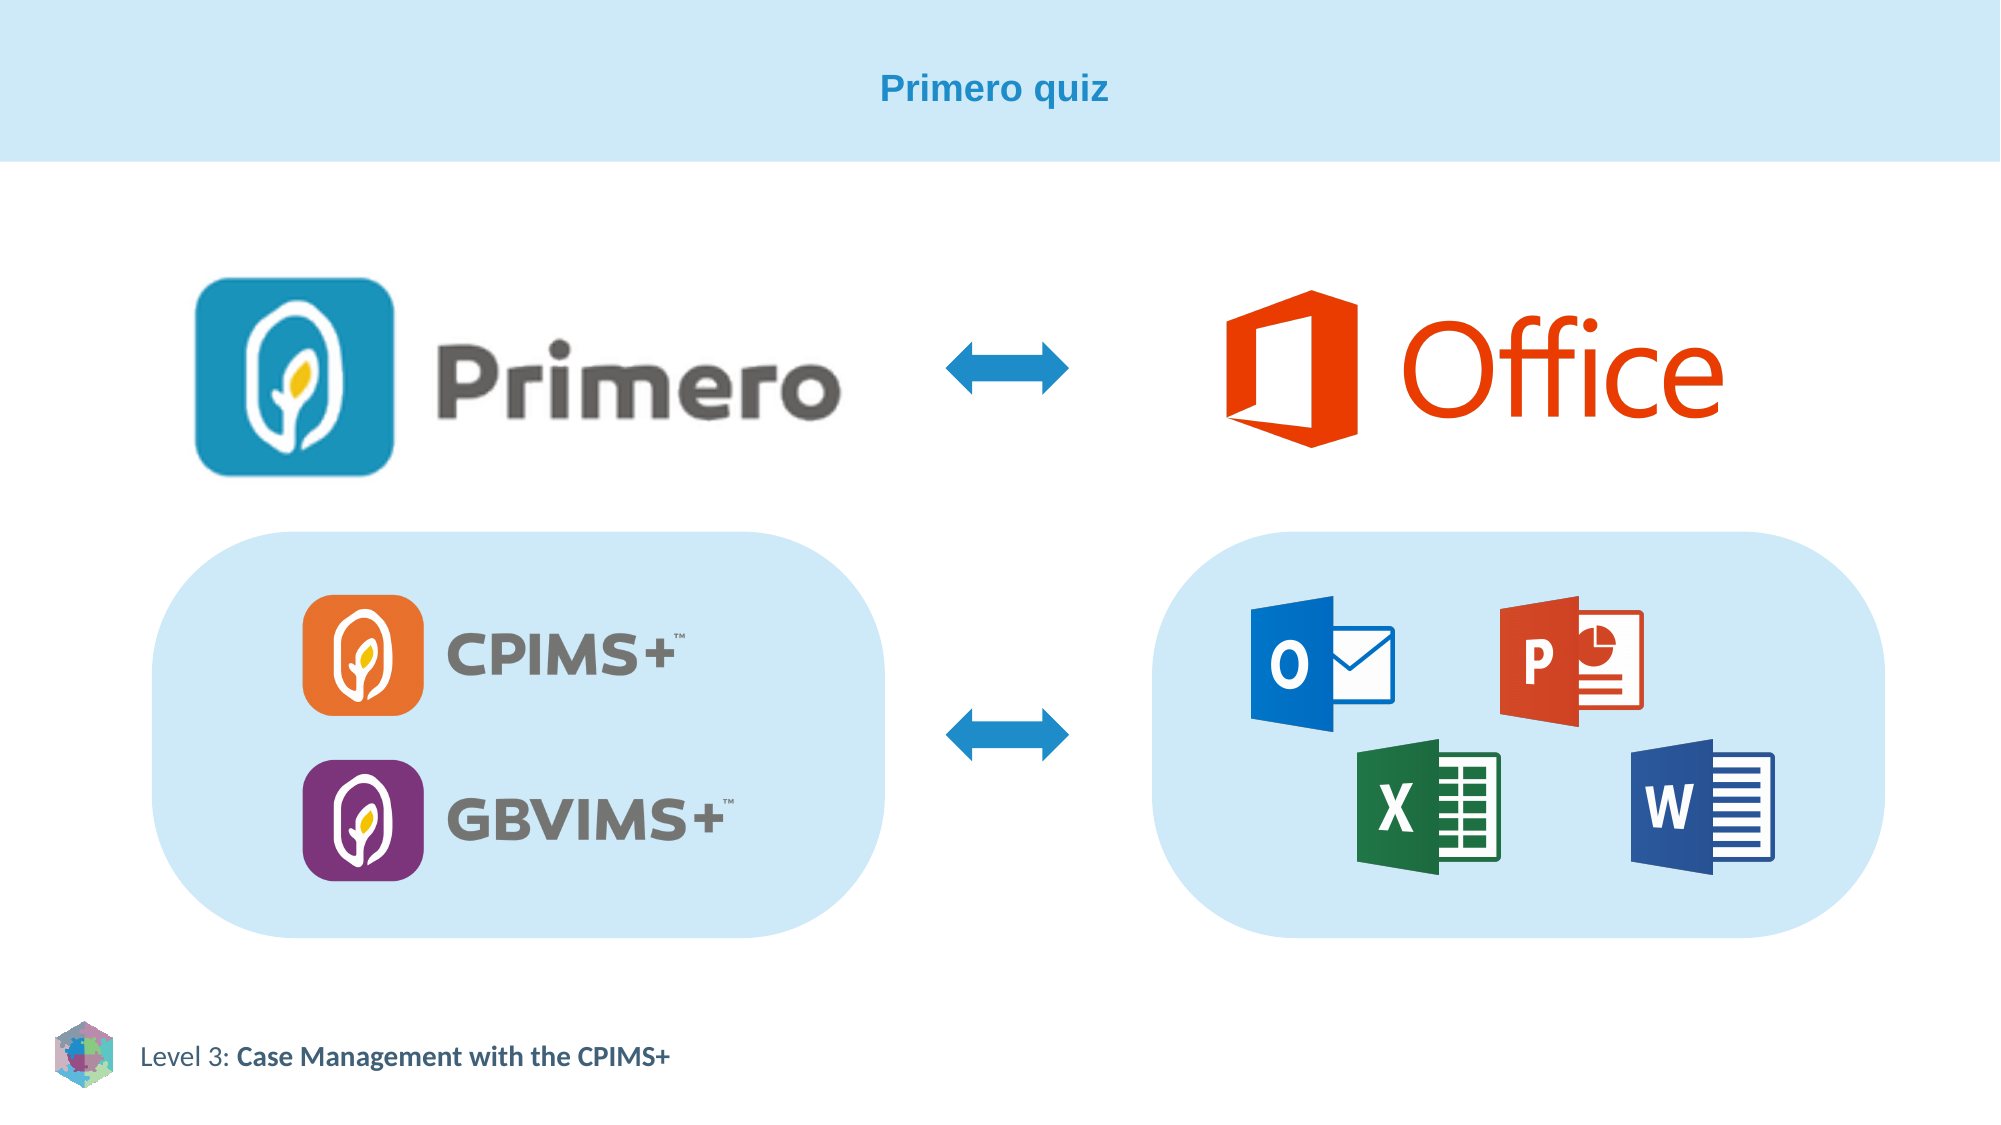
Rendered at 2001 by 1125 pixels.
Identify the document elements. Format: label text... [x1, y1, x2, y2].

picture [1152, 261, 1797, 469]
text_box [150, 547, 886, 940]
picture [55, 1021, 113, 1088]
picture [1251, 596, 1395, 732]
picture [1357, 739, 1501, 875]
text_box [1151, 530, 1887, 940]
picture [1631, 739, 1775, 875]
picture [87, 224, 950, 547]
title Primero quiz [137, 19, 1863, 163]
picture [284, 745, 763, 899]
text_box [950, 339, 1071, 398]
picture [284, 577, 763, 730]
picture [1500, 596, 1644, 727]
text_box [944, 705, 1071, 764]
